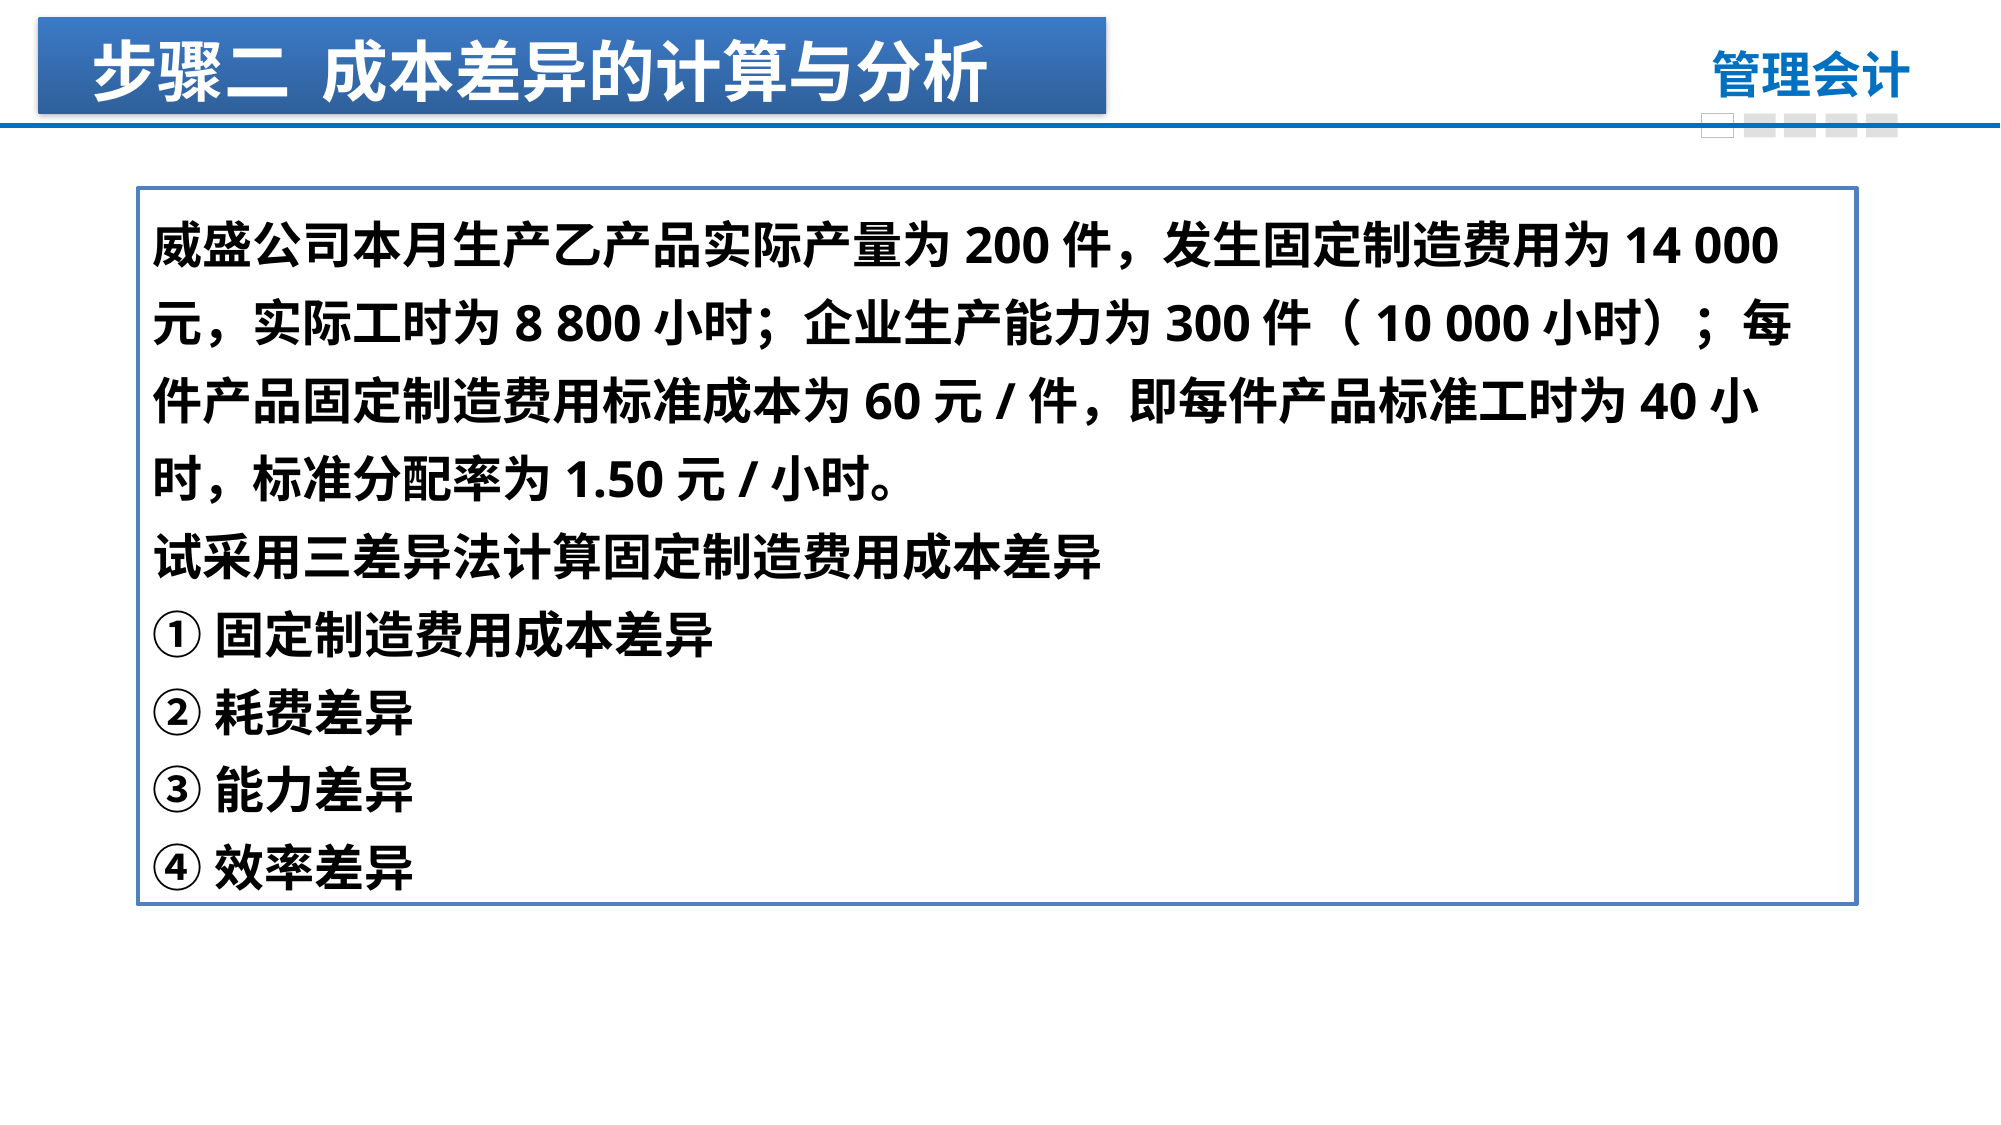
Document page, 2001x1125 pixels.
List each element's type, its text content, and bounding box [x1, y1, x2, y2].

text_box 威盛公司本月生产乙产品实际产量为200件，发生固定制造费用为14 000元，实际工时为8 800小时；企业生产能力为300件（10 000小时）；每件产品固定制造费用标准成本为60元/件，即每件产品标准工时为40小时，标准分配率为1.50元/小时。 试采用三差异法计算固定制造费用成本差异 ①固定制造费用成本差异 ②耗费差异 ③能力差异 ④效率差异 [136, 186, 1859, 906]
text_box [38, 17, 1107, 119]
